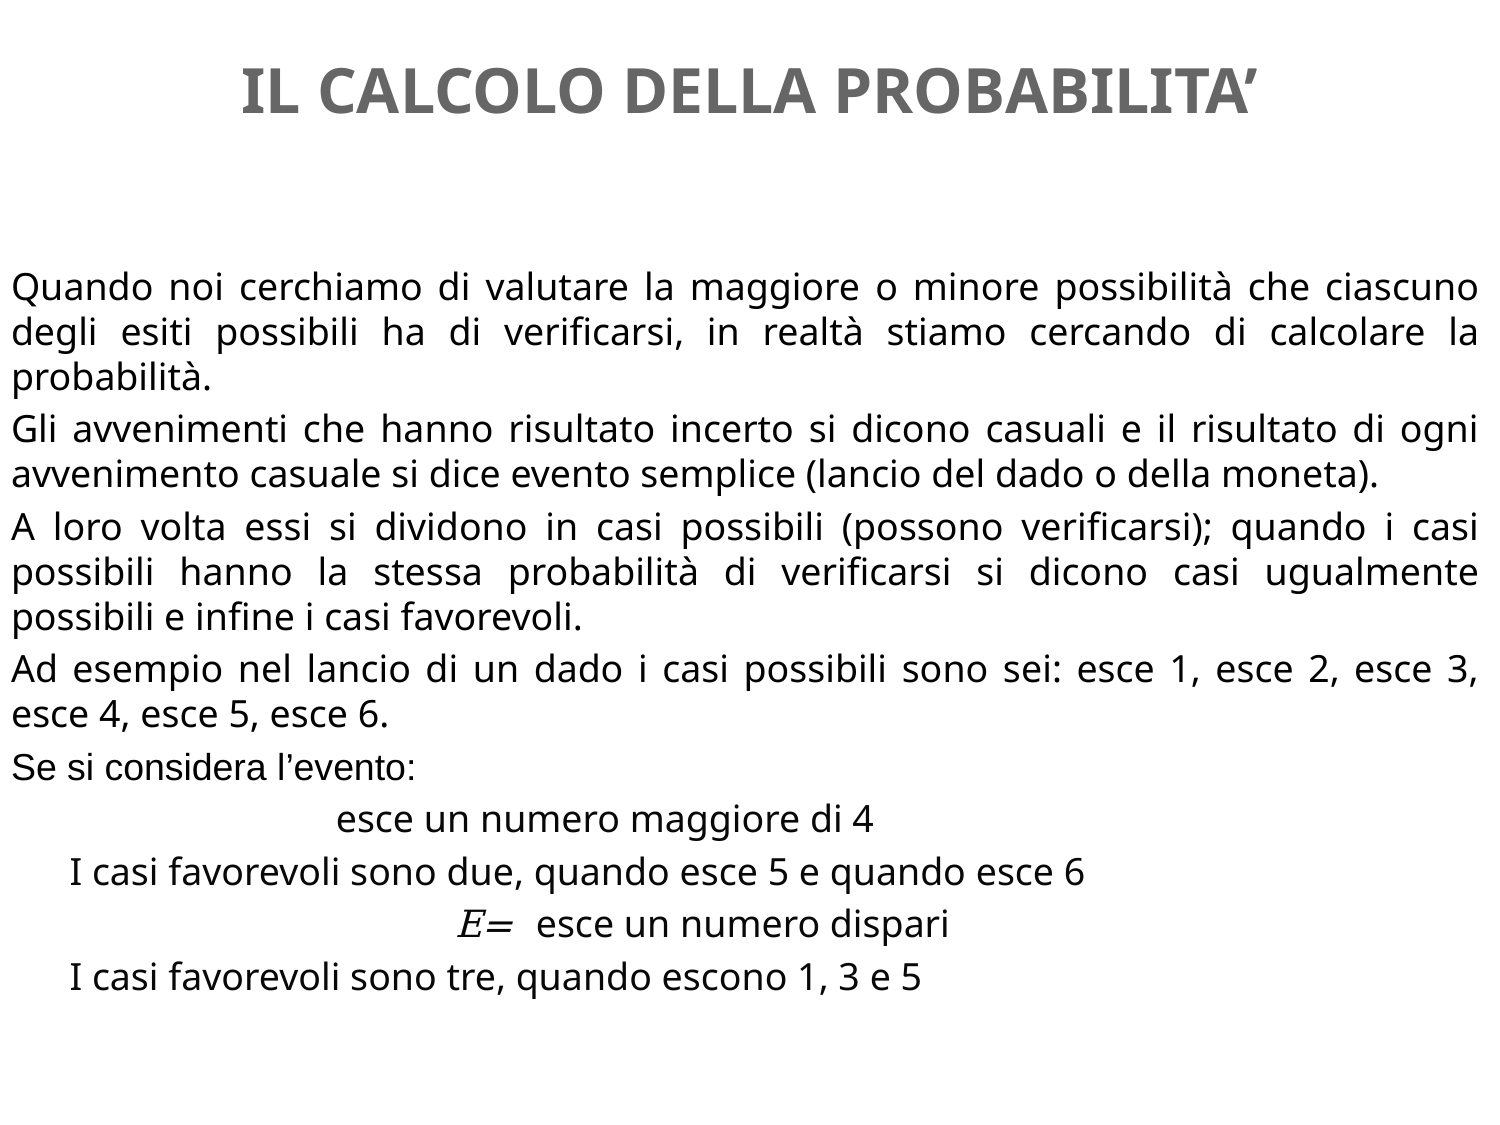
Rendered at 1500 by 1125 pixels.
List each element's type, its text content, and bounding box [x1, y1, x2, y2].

title IL CALCOLO DELLA PROBABILITA’ [0, 0, 1500, 178]
